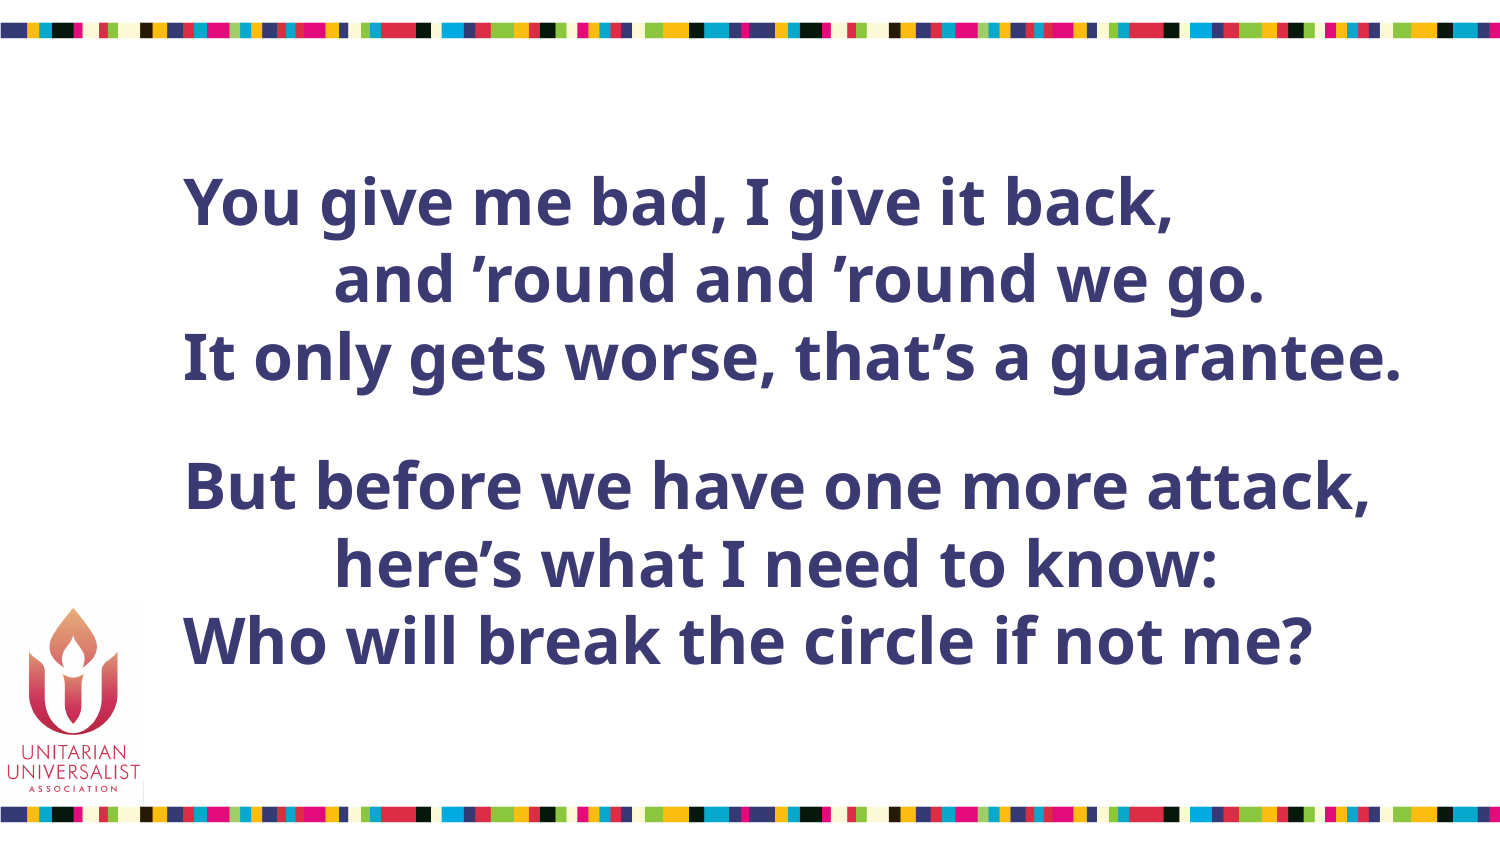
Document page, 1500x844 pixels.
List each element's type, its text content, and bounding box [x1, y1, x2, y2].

text_box You give me bad, I give it back, and ’round and ’round we go. It only gets worse, that’s a guarantee. But before we have one more attack, here’s what I need to know: Who will break the circle if not me? [168, 145, 1500, 693]
picture [0, 22, 1500, 40]
picture [0, 600, 1500, 824]
